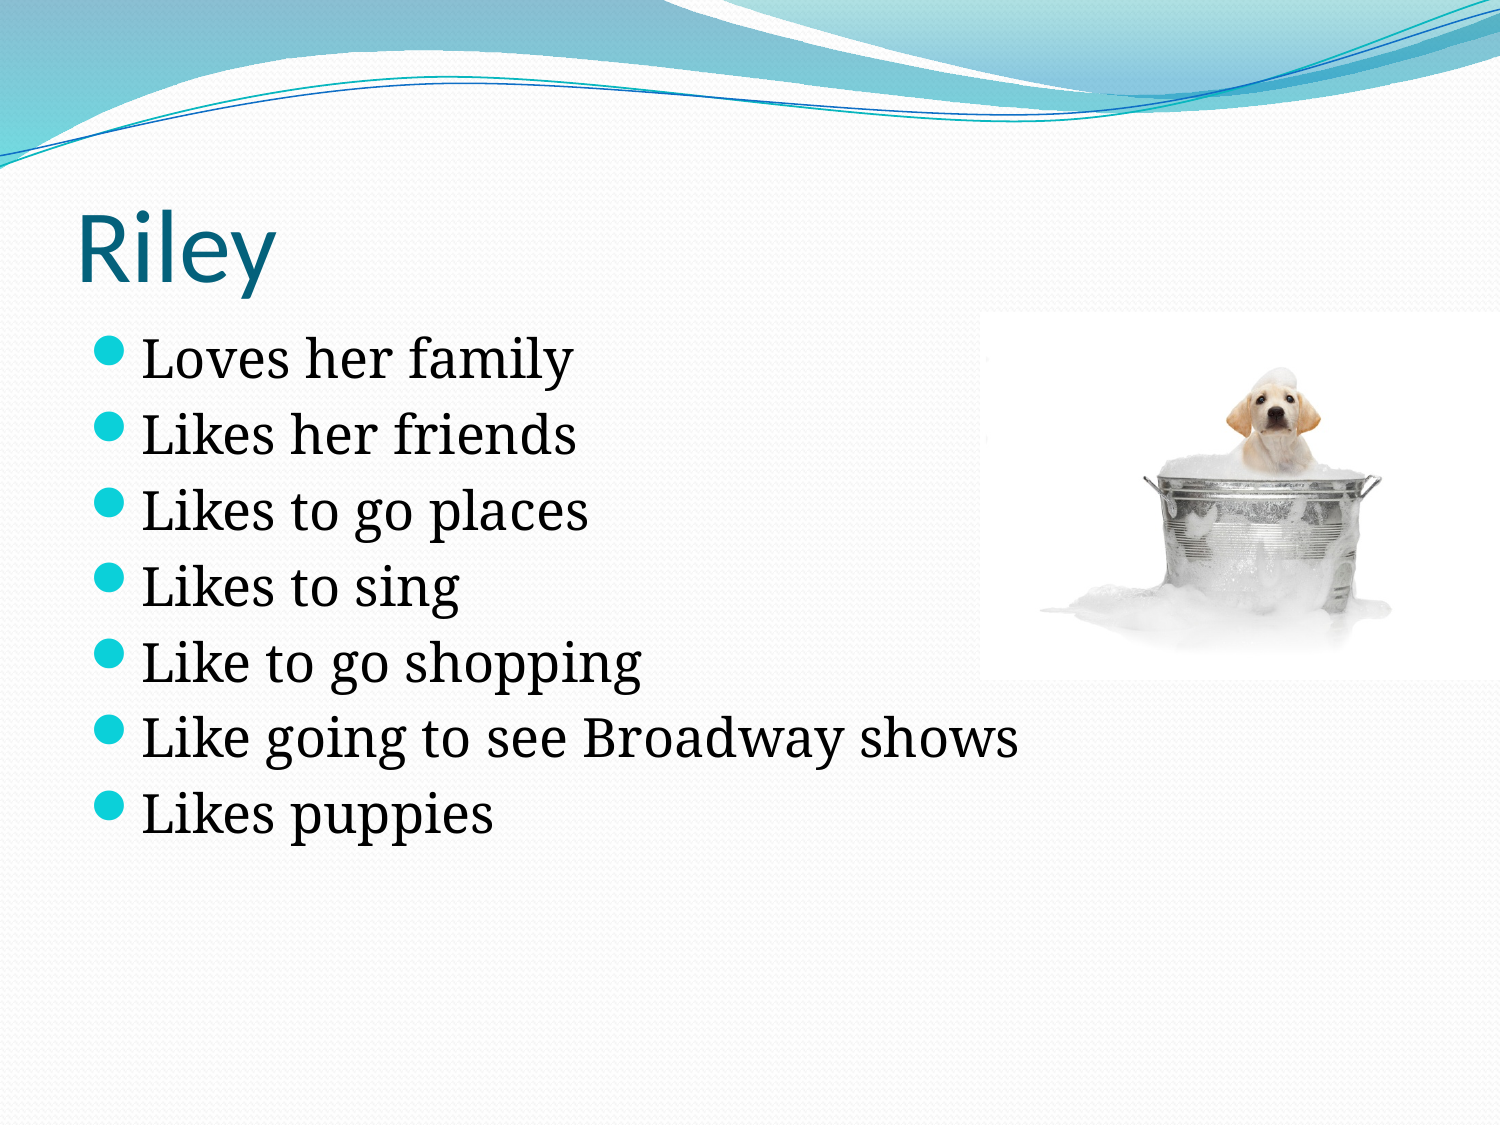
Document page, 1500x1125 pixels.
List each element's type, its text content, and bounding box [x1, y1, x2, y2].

list Loves her family Likes her friends Likes to go places Likes to sing Like to go shopping Like going to see Broadway shows Likes puppies [75, 317, 1425, 1038]
picture [979, 312, 1500, 680]
title Riley [75, 115, 1425, 303]
